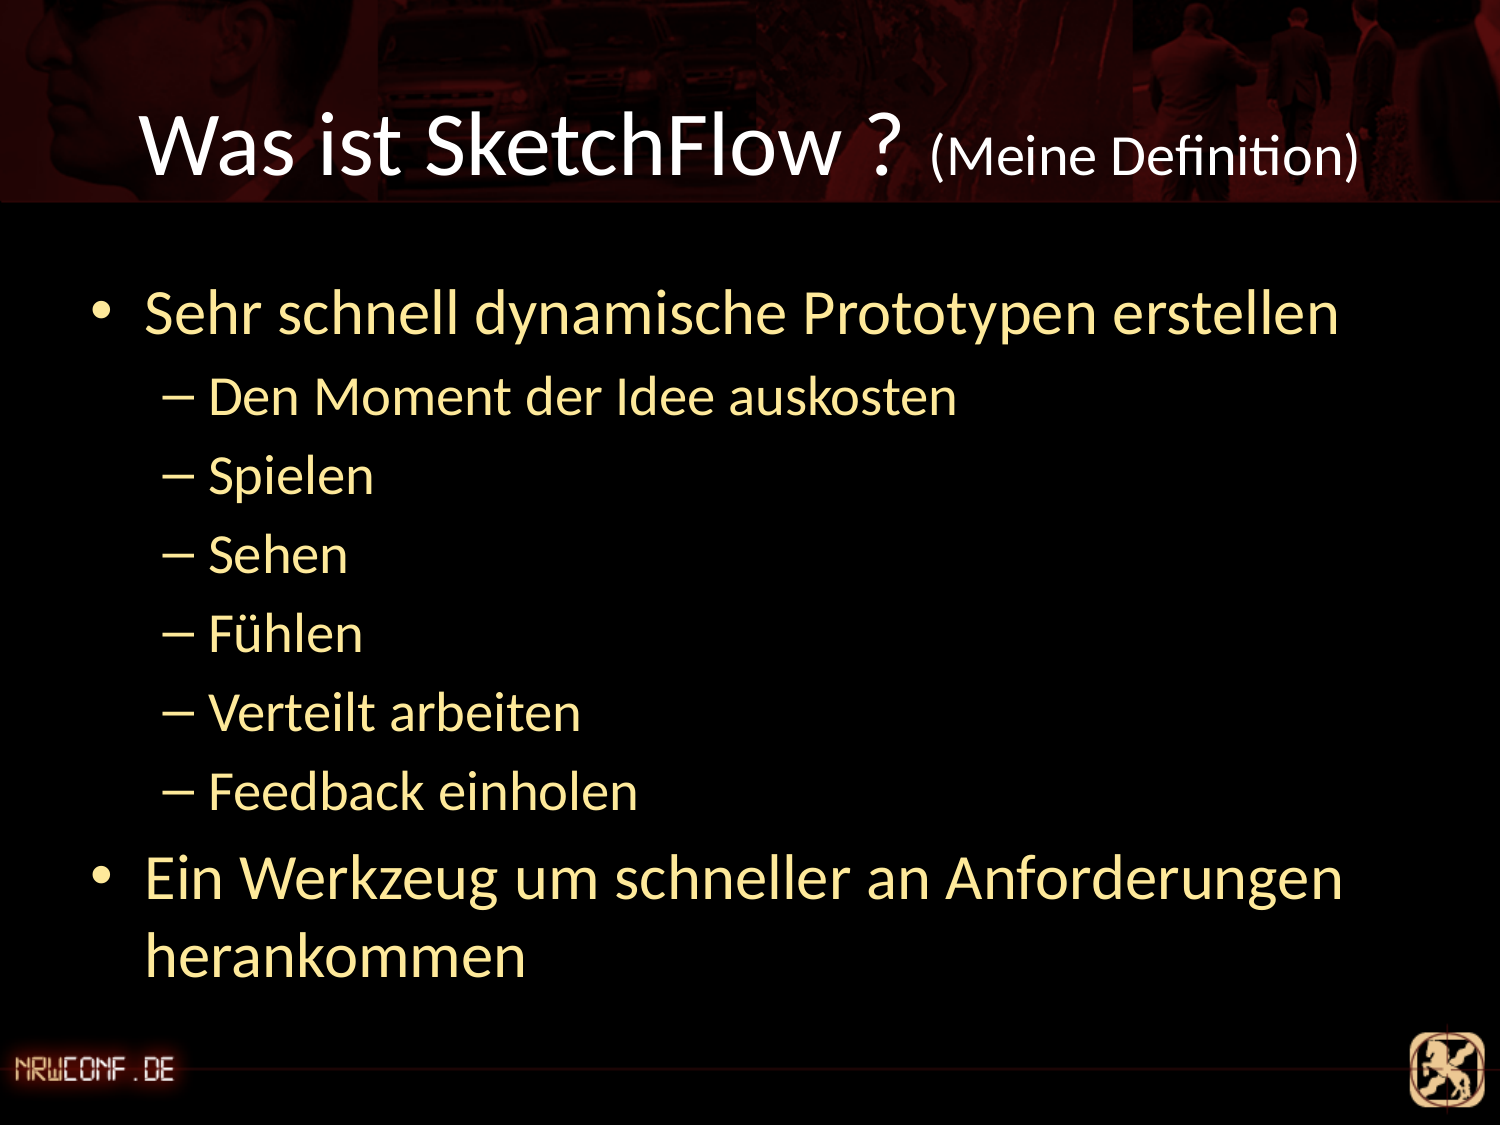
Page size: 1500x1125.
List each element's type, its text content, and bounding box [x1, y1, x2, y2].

list Sehr schnell dynamische Prototypen erstellen Den Moment der Idee auskosten Spielen Sehen Fühlen Verteilt arbeiten Feedback einholen Ein Werkzeug um schneller an Anforderungen herankommen [75, 262, 1425, 1005]
picture [0, 0, 1500, 1125]
title Was ist SketchFlow ? (Meine Definition) [75, 45, 1425, 233]
